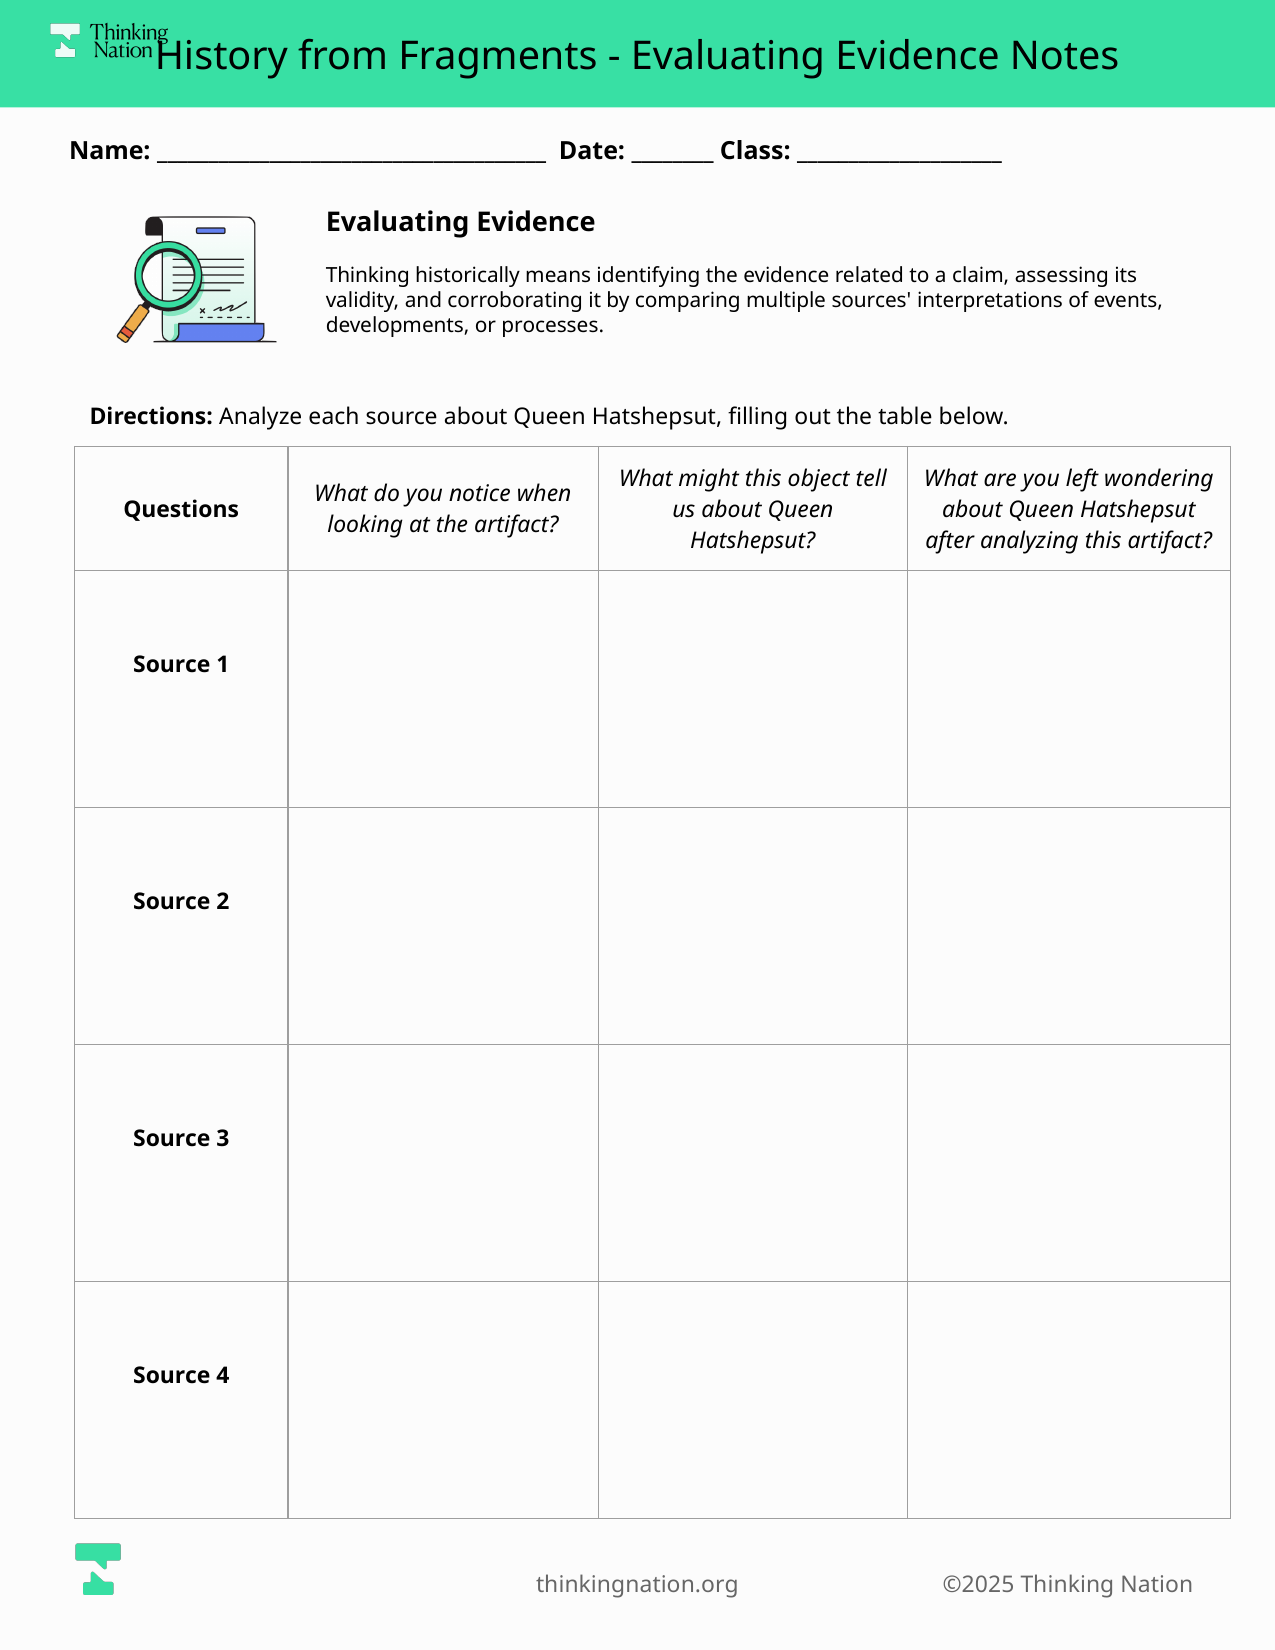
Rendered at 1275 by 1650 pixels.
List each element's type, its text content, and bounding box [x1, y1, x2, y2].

table_cell Source 3 [75, 1045, 287, 1281]
table_header What do you notice when looking at the artifact? [289, 447, 598, 570]
table_cell Source 2 [75, 808, 287, 1044]
table_cell [599, 1045, 907, 1281]
text_box Evaluating Evidence Thinking historically means identifying the evidence related to a claim, assessing its validity, and corroborating it by comparing multiple sources' interpretations of events, developments, or processes. [306, 184, 1199, 366]
table_cell [908, 1282, 1230, 1518]
table_cell [908, 808, 1230, 1044]
text_box Name: ______________________________________ Date: ________ Class: ____________________ [54, 120, 1221, 180]
picture [36, 12, 172, 69]
table_cell [908, 571, 1230, 807]
picture [62, 1533, 134, 1605]
table_cell [289, 1282, 598, 1518]
table_cell [289, 1045, 598, 1281]
text_box Directions: Analyze each source about Queen Hatshepsut, filling out the table below. [74, 388, 1201, 444]
table_cell Source 1 [75, 571, 287, 807]
text_box thinkingnation.org [486, 1553, 789, 1605]
table_cell [908, 1045, 1230, 1281]
table_cell Source 4 [75, 1282, 287, 1518]
table_cell [599, 808, 907, 1044]
table_cell [599, 1282, 907, 1518]
picture [105, 189, 287, 371]
text_box History from Fragments - Evaluating Evidence Notes [0, 0, 1275, 108]
table_header What are you left wondering about Queen Hatshepsut after analyzing this artifact? [908, 447, 1230, 570]
table_header Questions [75, 447, 287, 570]
table_cell [289, 808, 598, 1044]
text_box ©2025 Thinking Nation [907, 1553, 1210, 1605]
table_cell [289, 571, 598, 807]
table_header What might this object tell us about Queen Hatshepsut? [599, 447, 907, 570]
table_cell [599, 571, 907, 807]
